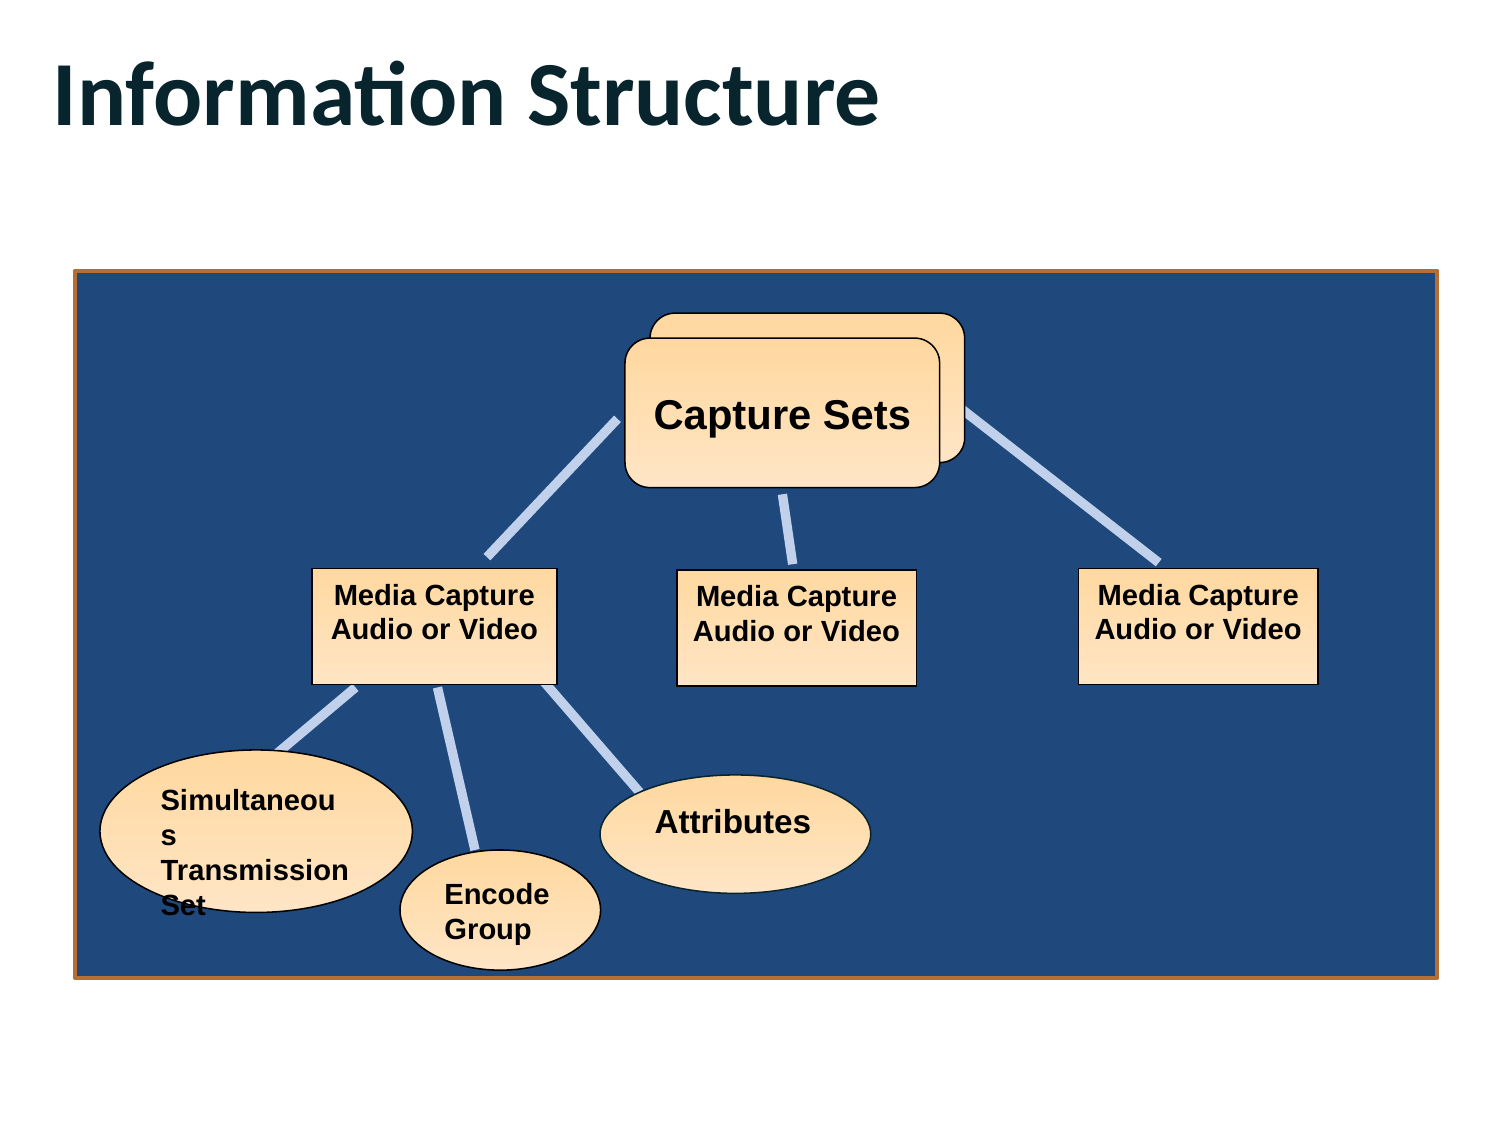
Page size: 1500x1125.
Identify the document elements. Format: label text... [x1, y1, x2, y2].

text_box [274, 687, 356, 756]
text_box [946, 397, 1159, 563]
text_box [73, 269, 1439, 980]
title Information Structure [37, 29, 1447, 168]
text_box Capture Sets [624, 338, 940, 488]
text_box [374, 749, 538, 788]
text_box Media Capture Audio or Video [676, 570, 917, 687]
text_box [752, 523, 823, 535]
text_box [526, 679, 648, 785]
text_box Media Capture Audio or Video [312, 568, 557, 685]
text_box Media Capture Audio or Video [1078, 568, 1319, 685]
text_box [650, 313, 965, 463]
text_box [482, 422, 622, 554]
text_box Simultaneous Transmission Set [99, 749, 413, 913]
text_box Encode Group [399, 849, 601, 971]
text_box Attributes [600, 774, 871, 894]
